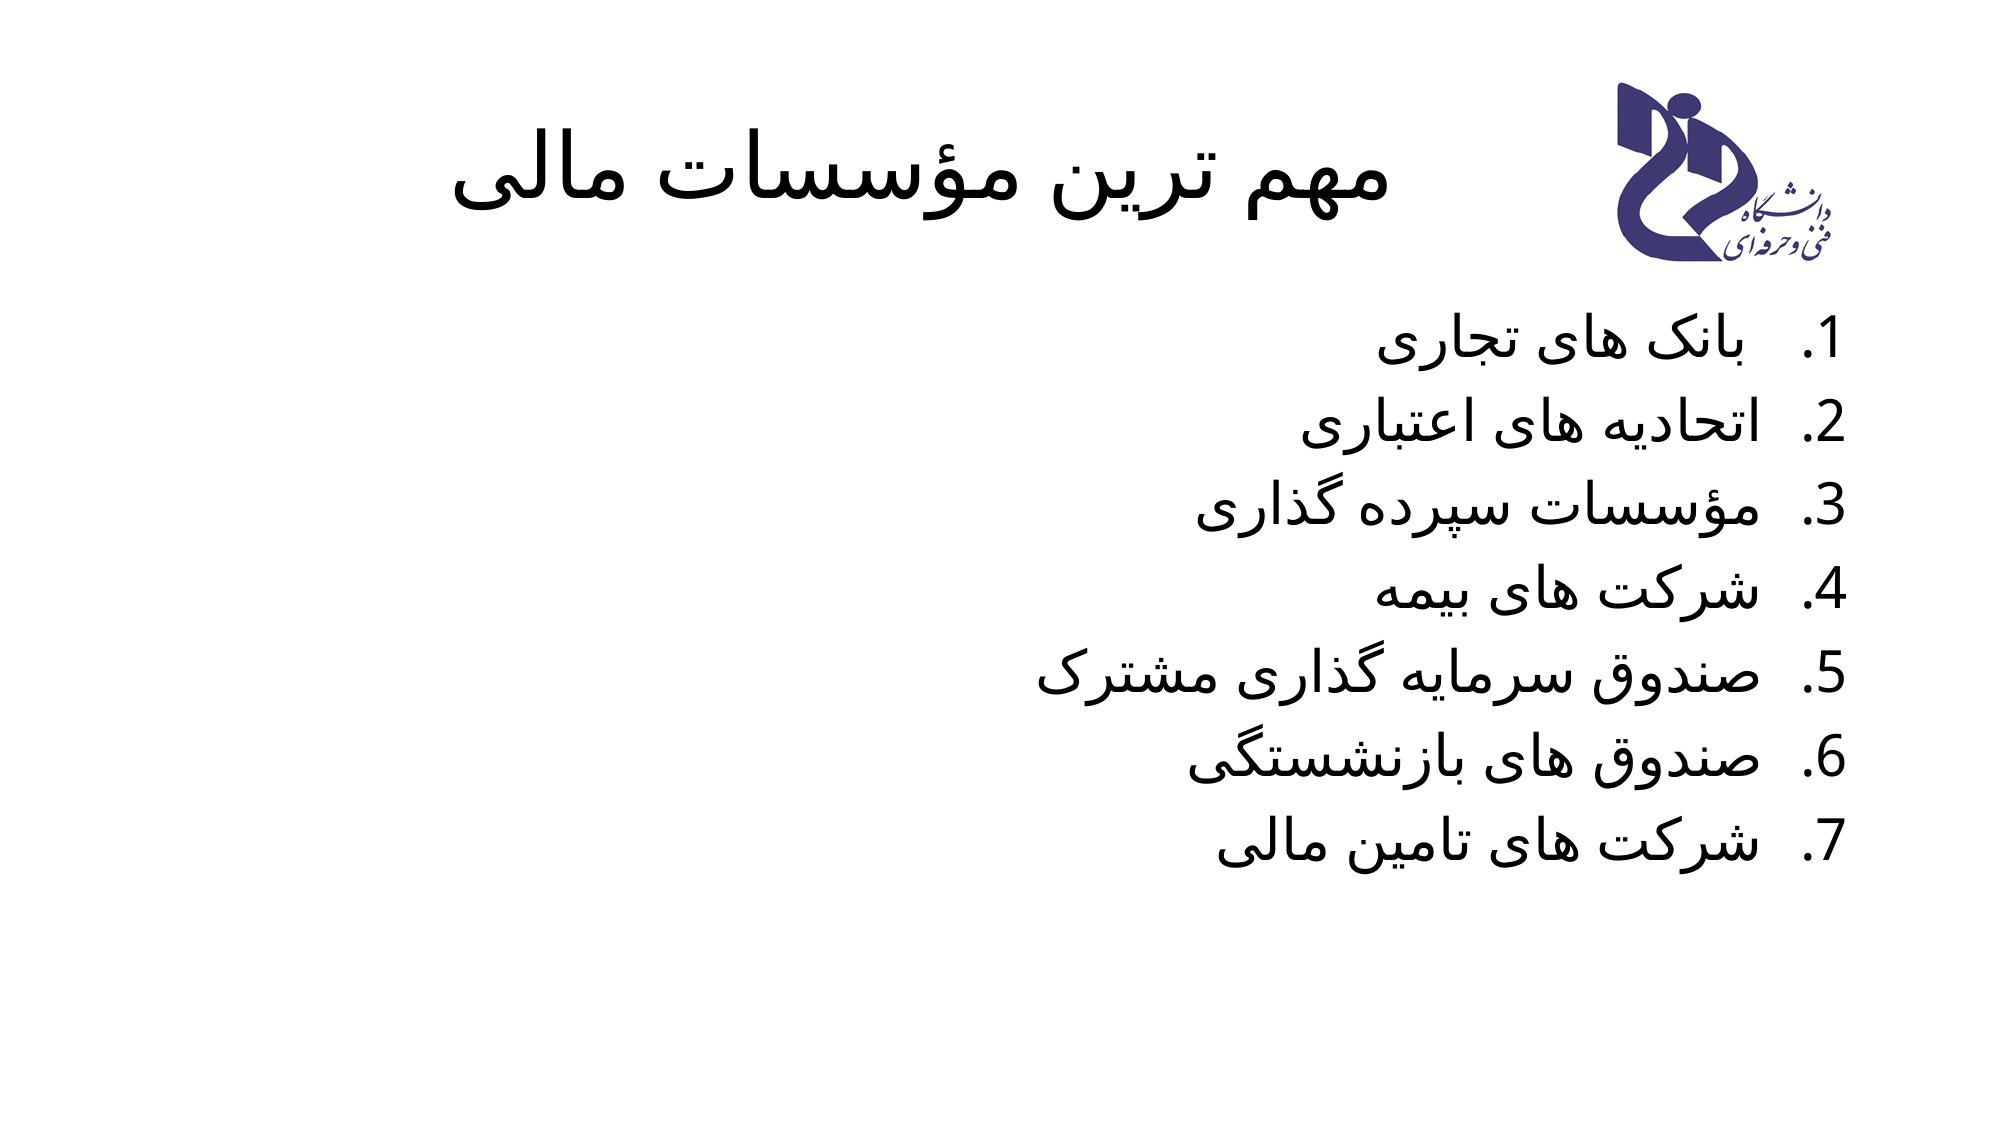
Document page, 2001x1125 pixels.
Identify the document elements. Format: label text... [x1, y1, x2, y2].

title مهم ترین مؤسسات مالی [137, 59, 1863, 278]
picture [1581, 69, 1863, 278]
list بانک های تجاری اتحادیه های اعتباری مؤسسات سپرده گذاری شرکت های بیمه صندوق سرمایه گذاری مشترک صندوق های بازنشستگی شرکت های تامین مالی [137, 299, 1863, 1014]
